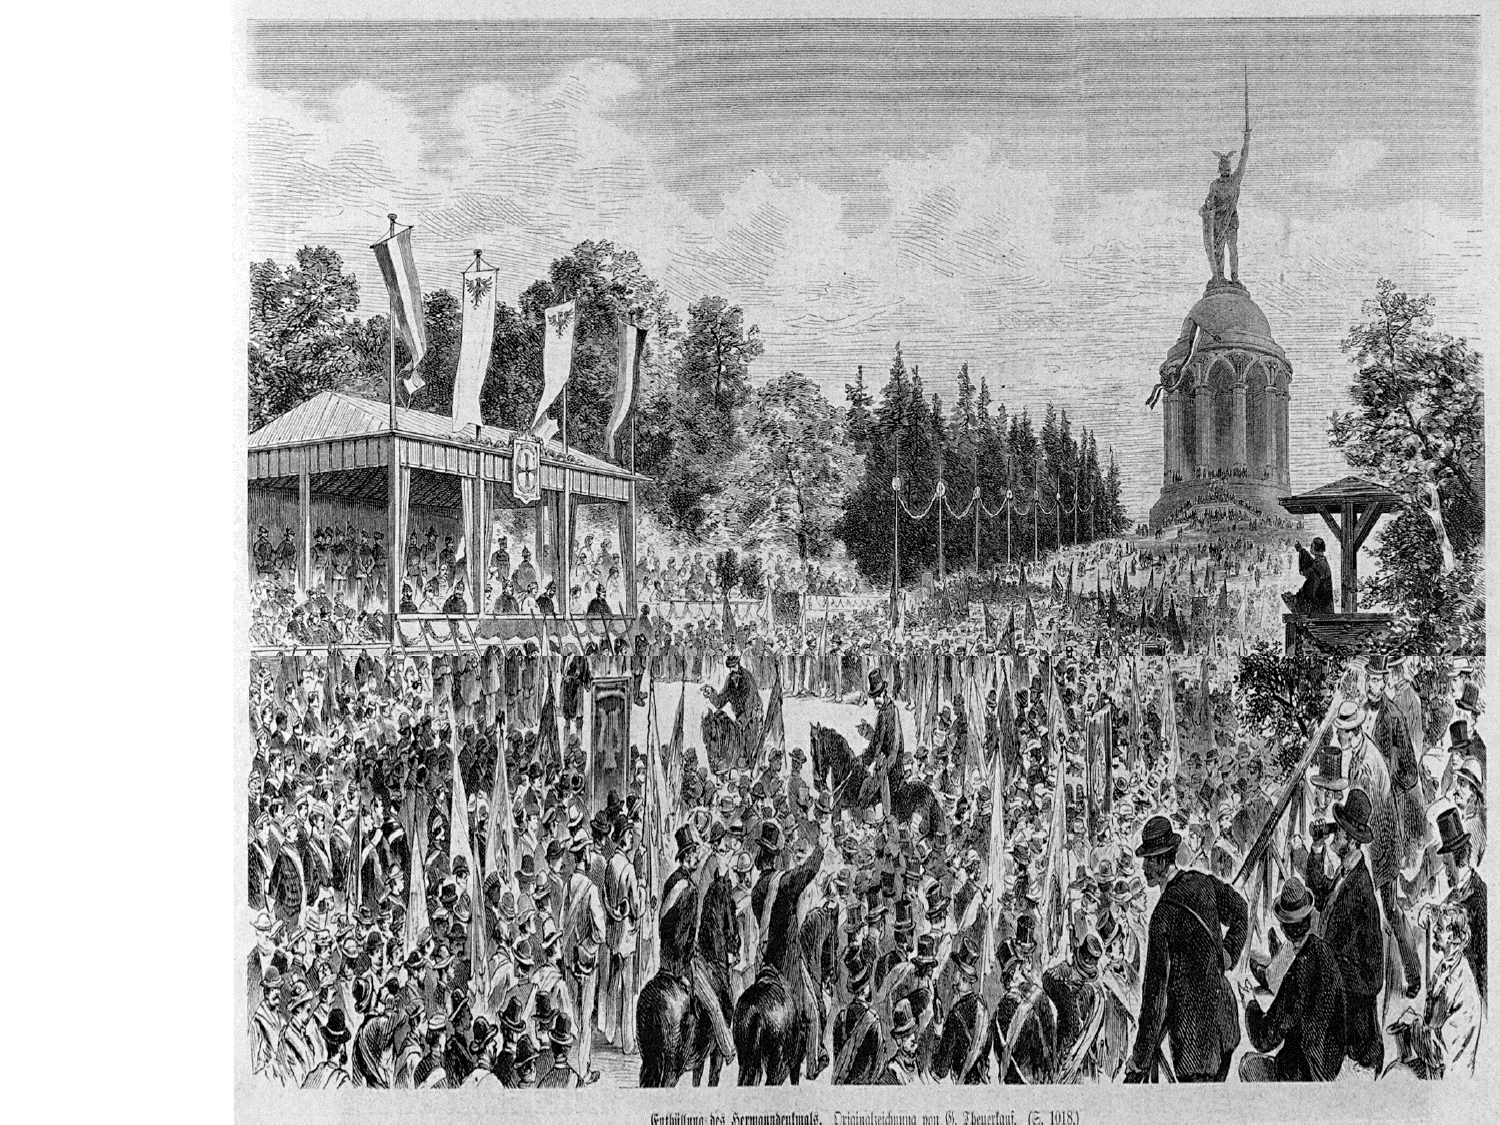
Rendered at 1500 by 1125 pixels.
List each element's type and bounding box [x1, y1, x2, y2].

picture [229, 0, 1500, 1125]
